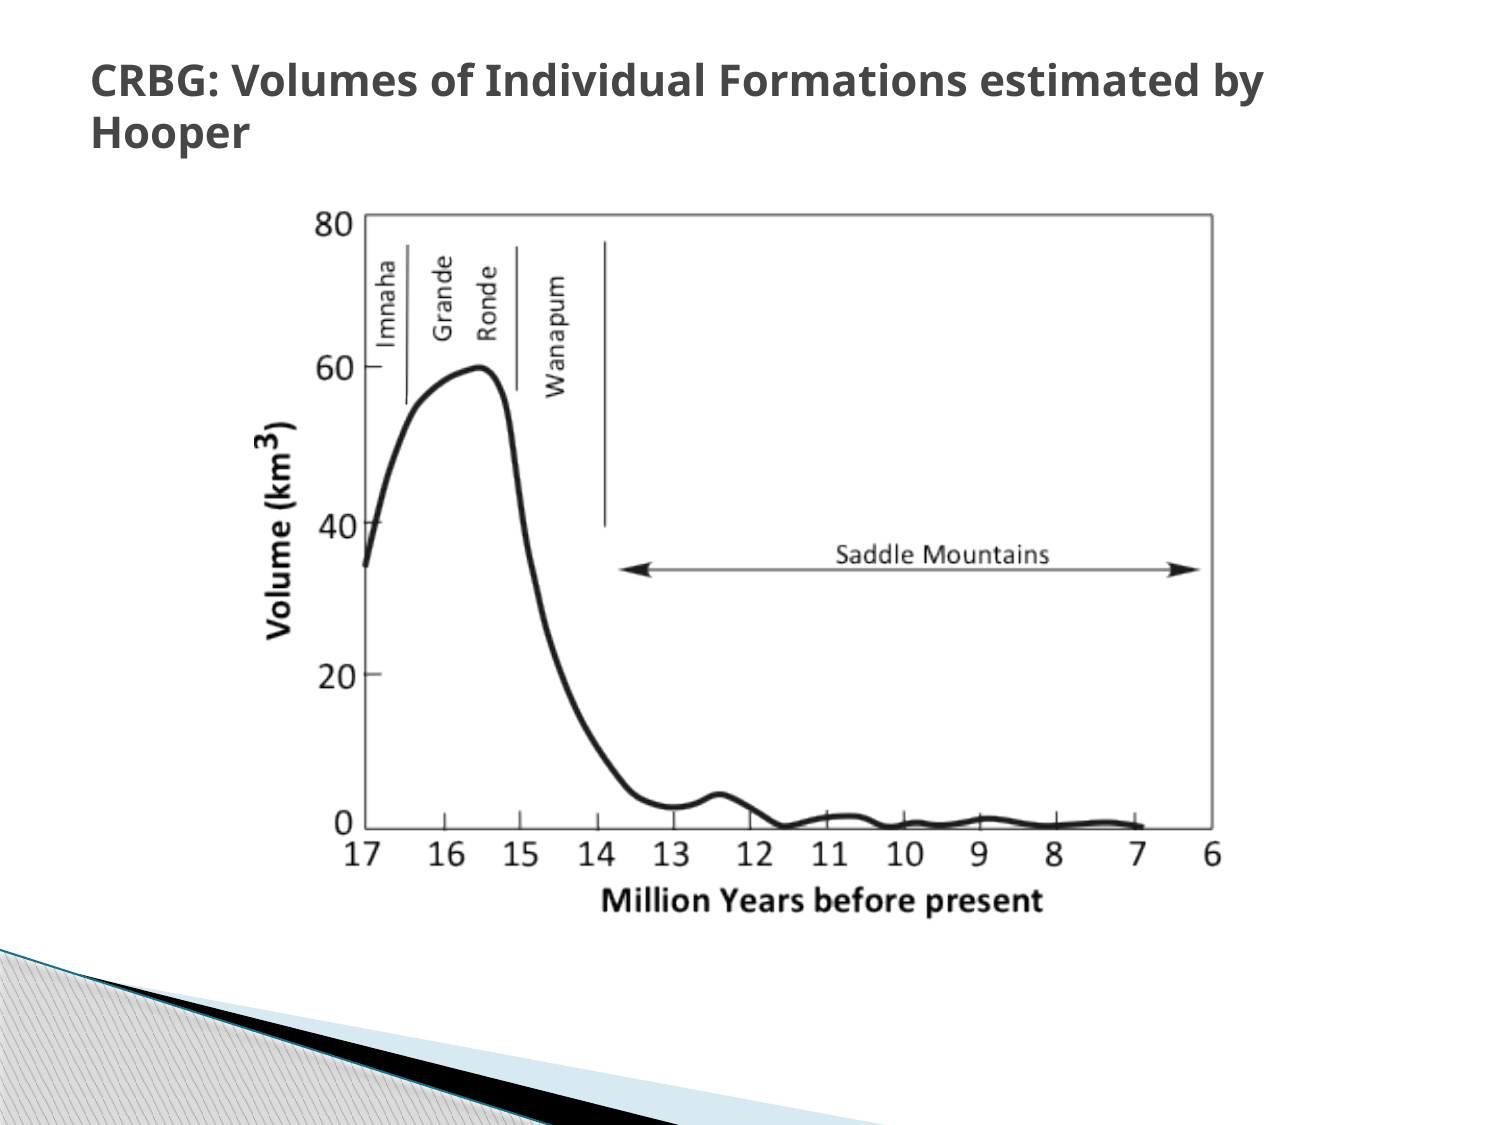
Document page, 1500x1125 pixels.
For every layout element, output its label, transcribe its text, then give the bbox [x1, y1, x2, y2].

picture [253, 199, 1246, 926]
title CRBG: Volumes of Individual Formations estimated by Hooper [75, 45, 1349, 166]
